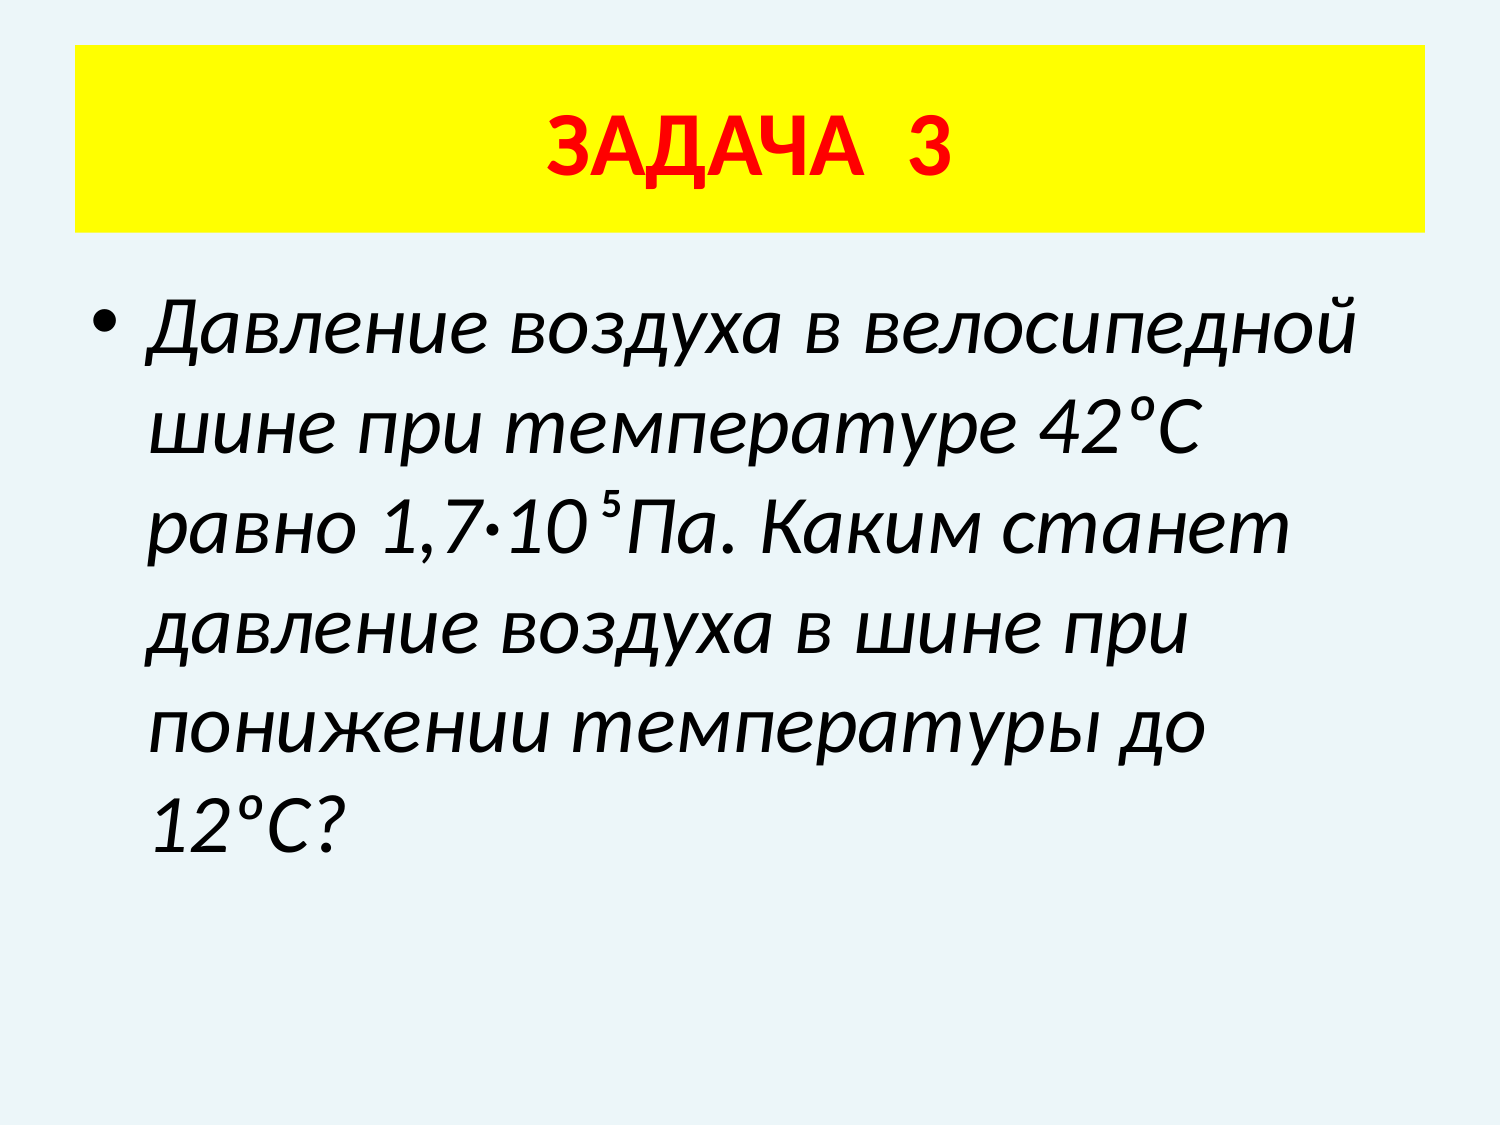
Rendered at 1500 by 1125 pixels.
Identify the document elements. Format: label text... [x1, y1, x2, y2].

list Давление воздуха в велосипедной шине при температуре 42ºС равно 1,7·10 Па. Каким станет давление воздуха в шине при понижении температуры до 12ºС? [75, 262, 1425, 1005]
text_box 5 [586, 468, 638, 534]
title ЗАДАЧА 3 [75, 45, 1425, 233]
